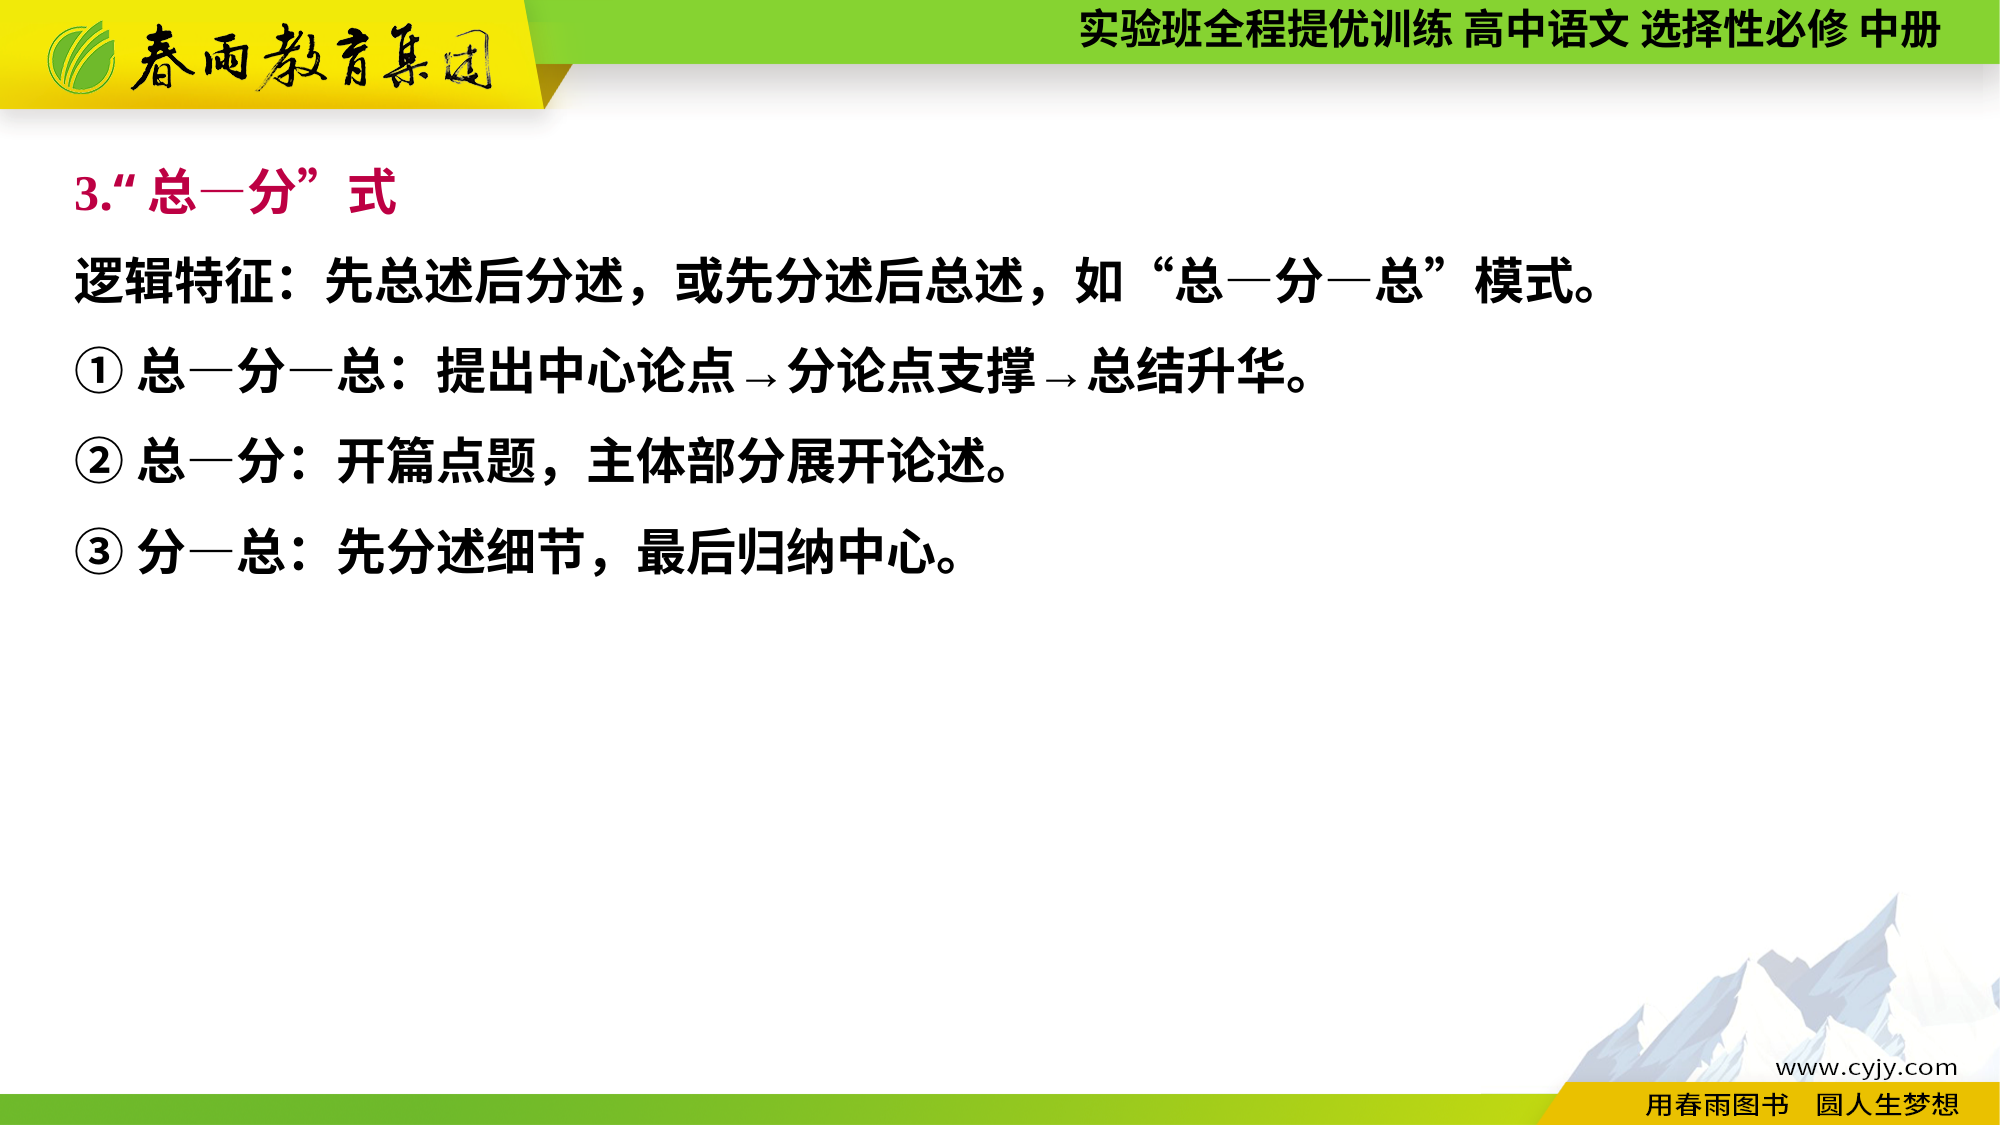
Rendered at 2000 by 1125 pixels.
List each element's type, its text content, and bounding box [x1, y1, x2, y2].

picture [0, 0, 2000, 1125]
list 3.“总—分”式 逻辑特征：先总述后分述，或先分述后总述，如“总—分—总”模式。 ①总—分—总：提出中心论点→分论点支撑→总结升华。 ②总—分：开篇点题，主体部分展开论述。 ③分—总：先分述细节，最后归纳中心。 [59, 122, 1944, 581]
